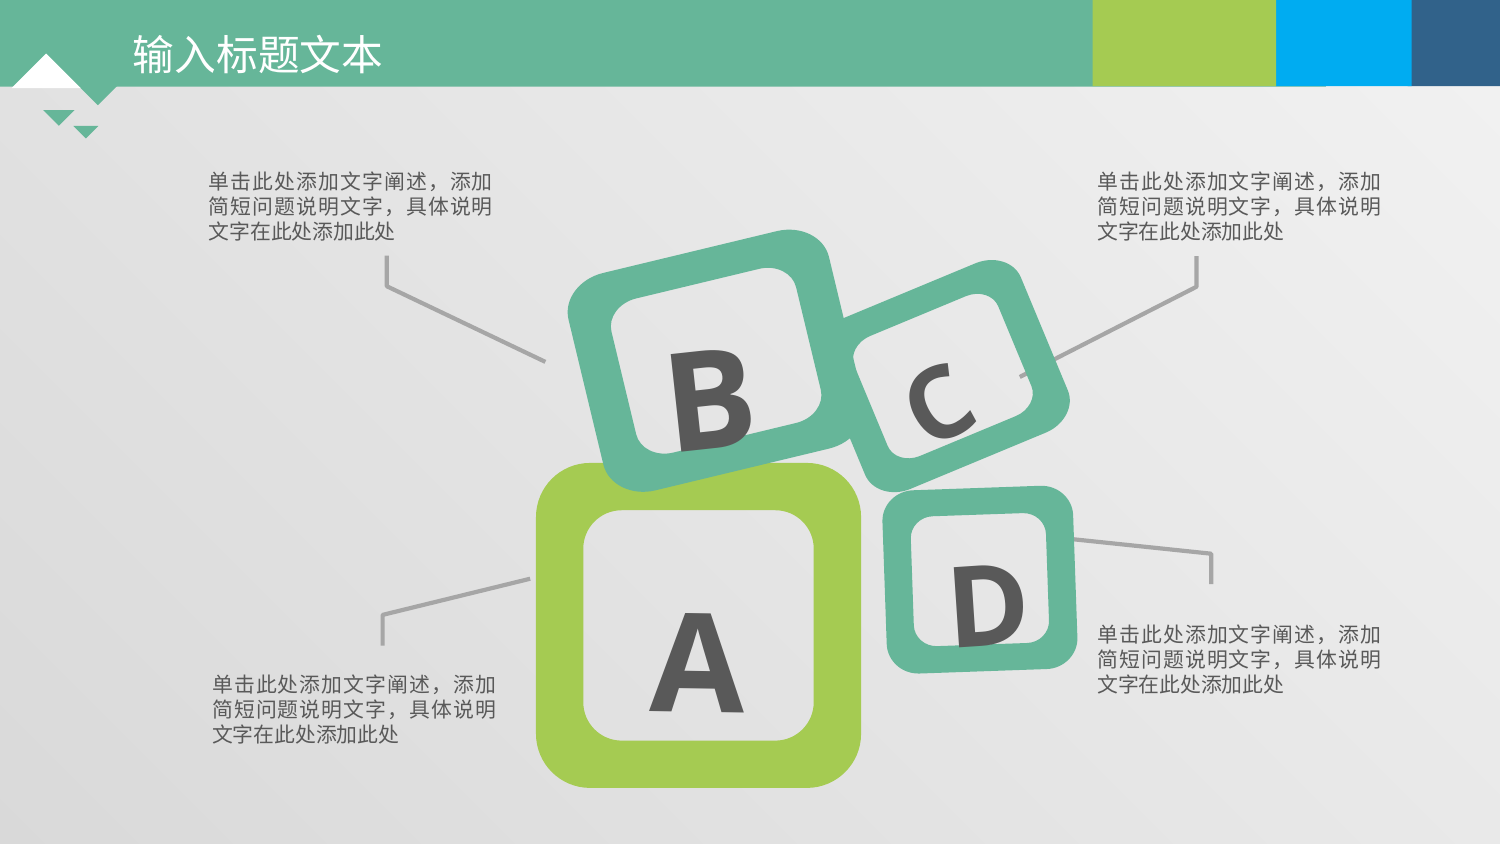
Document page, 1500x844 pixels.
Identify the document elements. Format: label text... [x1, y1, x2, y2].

text_box [381, 577, 530, 646]
text_box 单击此处添加文字阐述，添加简短问题说明文字，具体说明文字在此处添加此处 [197, 664, 511, 755]
text_box 单击此处添加文字阐述，添加简短问题说明文字，具体说明文字在此处添加此处 [194, 161, 508, 252]
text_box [535, 462, 862, 789]
text_box [386, 255, 546, 363]
text_box [1059, 256, 1198, 358]
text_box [581, 248, 851, 473]
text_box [832, 284, 1053, 468]
text_box 单击此处添加文字阐述，添加简短问题说明文字，具体说明文字在此处添加此处 [1082, 614, 1397, 705]
text_box 单击此处添加文字阐述，添加简短问题说明文字，具体说明文字在此处添加此处 [1082, 161, 1397, 252]
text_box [884, 487, 1076, 672]
text_box [1079, 539, 1212, 585]
